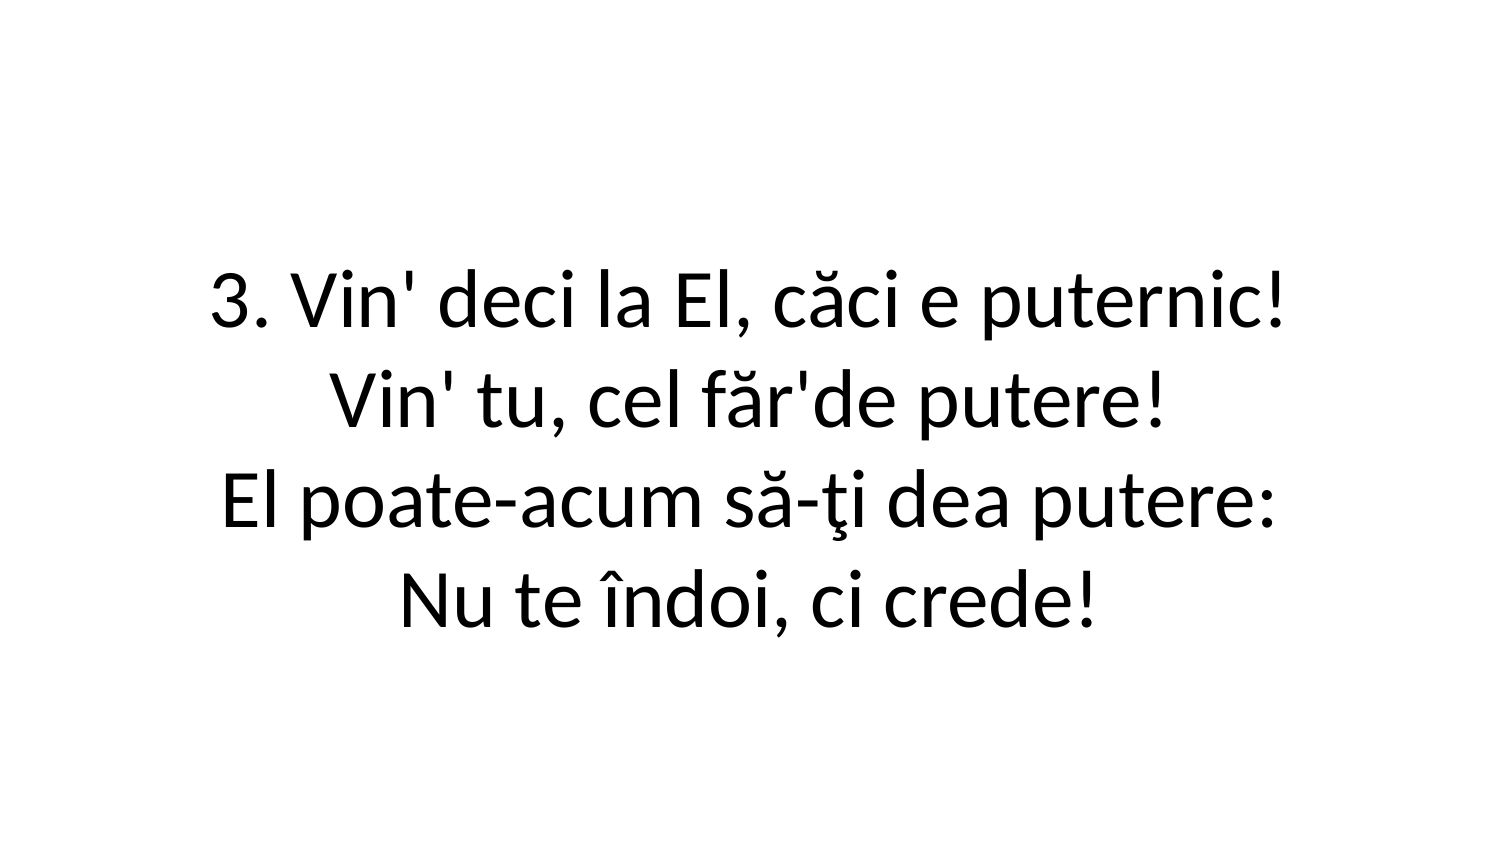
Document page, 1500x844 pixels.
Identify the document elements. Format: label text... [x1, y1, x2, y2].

text_box 3. Vin' deci la El, căci e puternic! Vin' tu, cel făr'de putere! El poate-acum să-ţi dea putere: Nu te îndoi, ci crede! [194, 192, 1306, 652]
